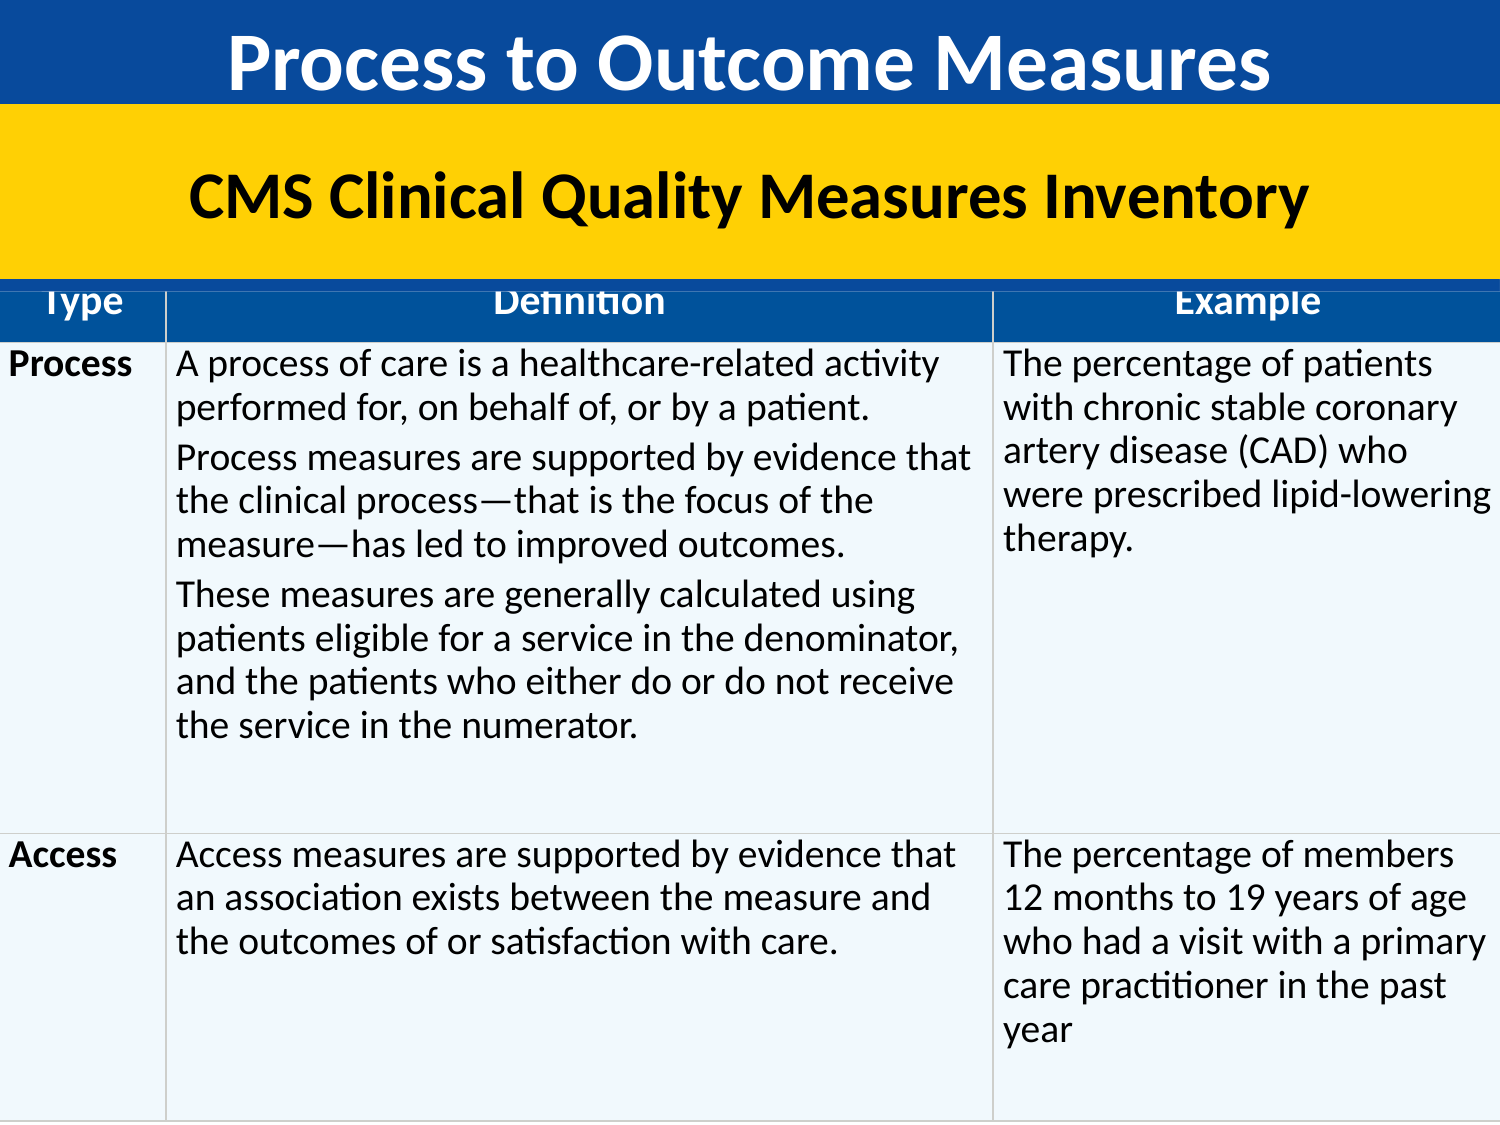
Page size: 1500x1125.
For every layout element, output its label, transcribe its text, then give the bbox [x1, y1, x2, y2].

text_box CMS Clinical Quality Measures Inventory [0, 117, 1500, 279]
table_cell A process of care is a healthcare-related activity performed for, on behalf of, or by a patient. Process measures are supported by evidence that the clinical process—that is the focus of the measure—has led to improved outcomes. These measures are generally calculated using patients eligible for a service in the denominator, and the patients who either do or do not receive the service in the numerator. [167, 343, 992, 833]
table_cell Access measures are supported by evidence that an association exists between the measure and the outcomes of or satisfaction with care. [167, 834, 992, 1120]
table_header Type [0, 292, 165, 342]
table_cell The percentage of patients with chronic stable coronary artery disease (CAD) who were prescribed lipid-lowering therapy. [994, 343, 1500, 833]
table_header Definition [167, 292, 992, 342]
table_header Example [994, 292, 1500, 342]
table_cell Process [0, 343, 165, 833]
title Process to Outcome Measures [0, 0, 1500, 104]
table_cell Access [0, 834, 165, 1120]
table_cell The percentage of members 12 months to 19 years of age who had a visit with a primary care practitioner in the past year [994, 834, 1500, 1120]
